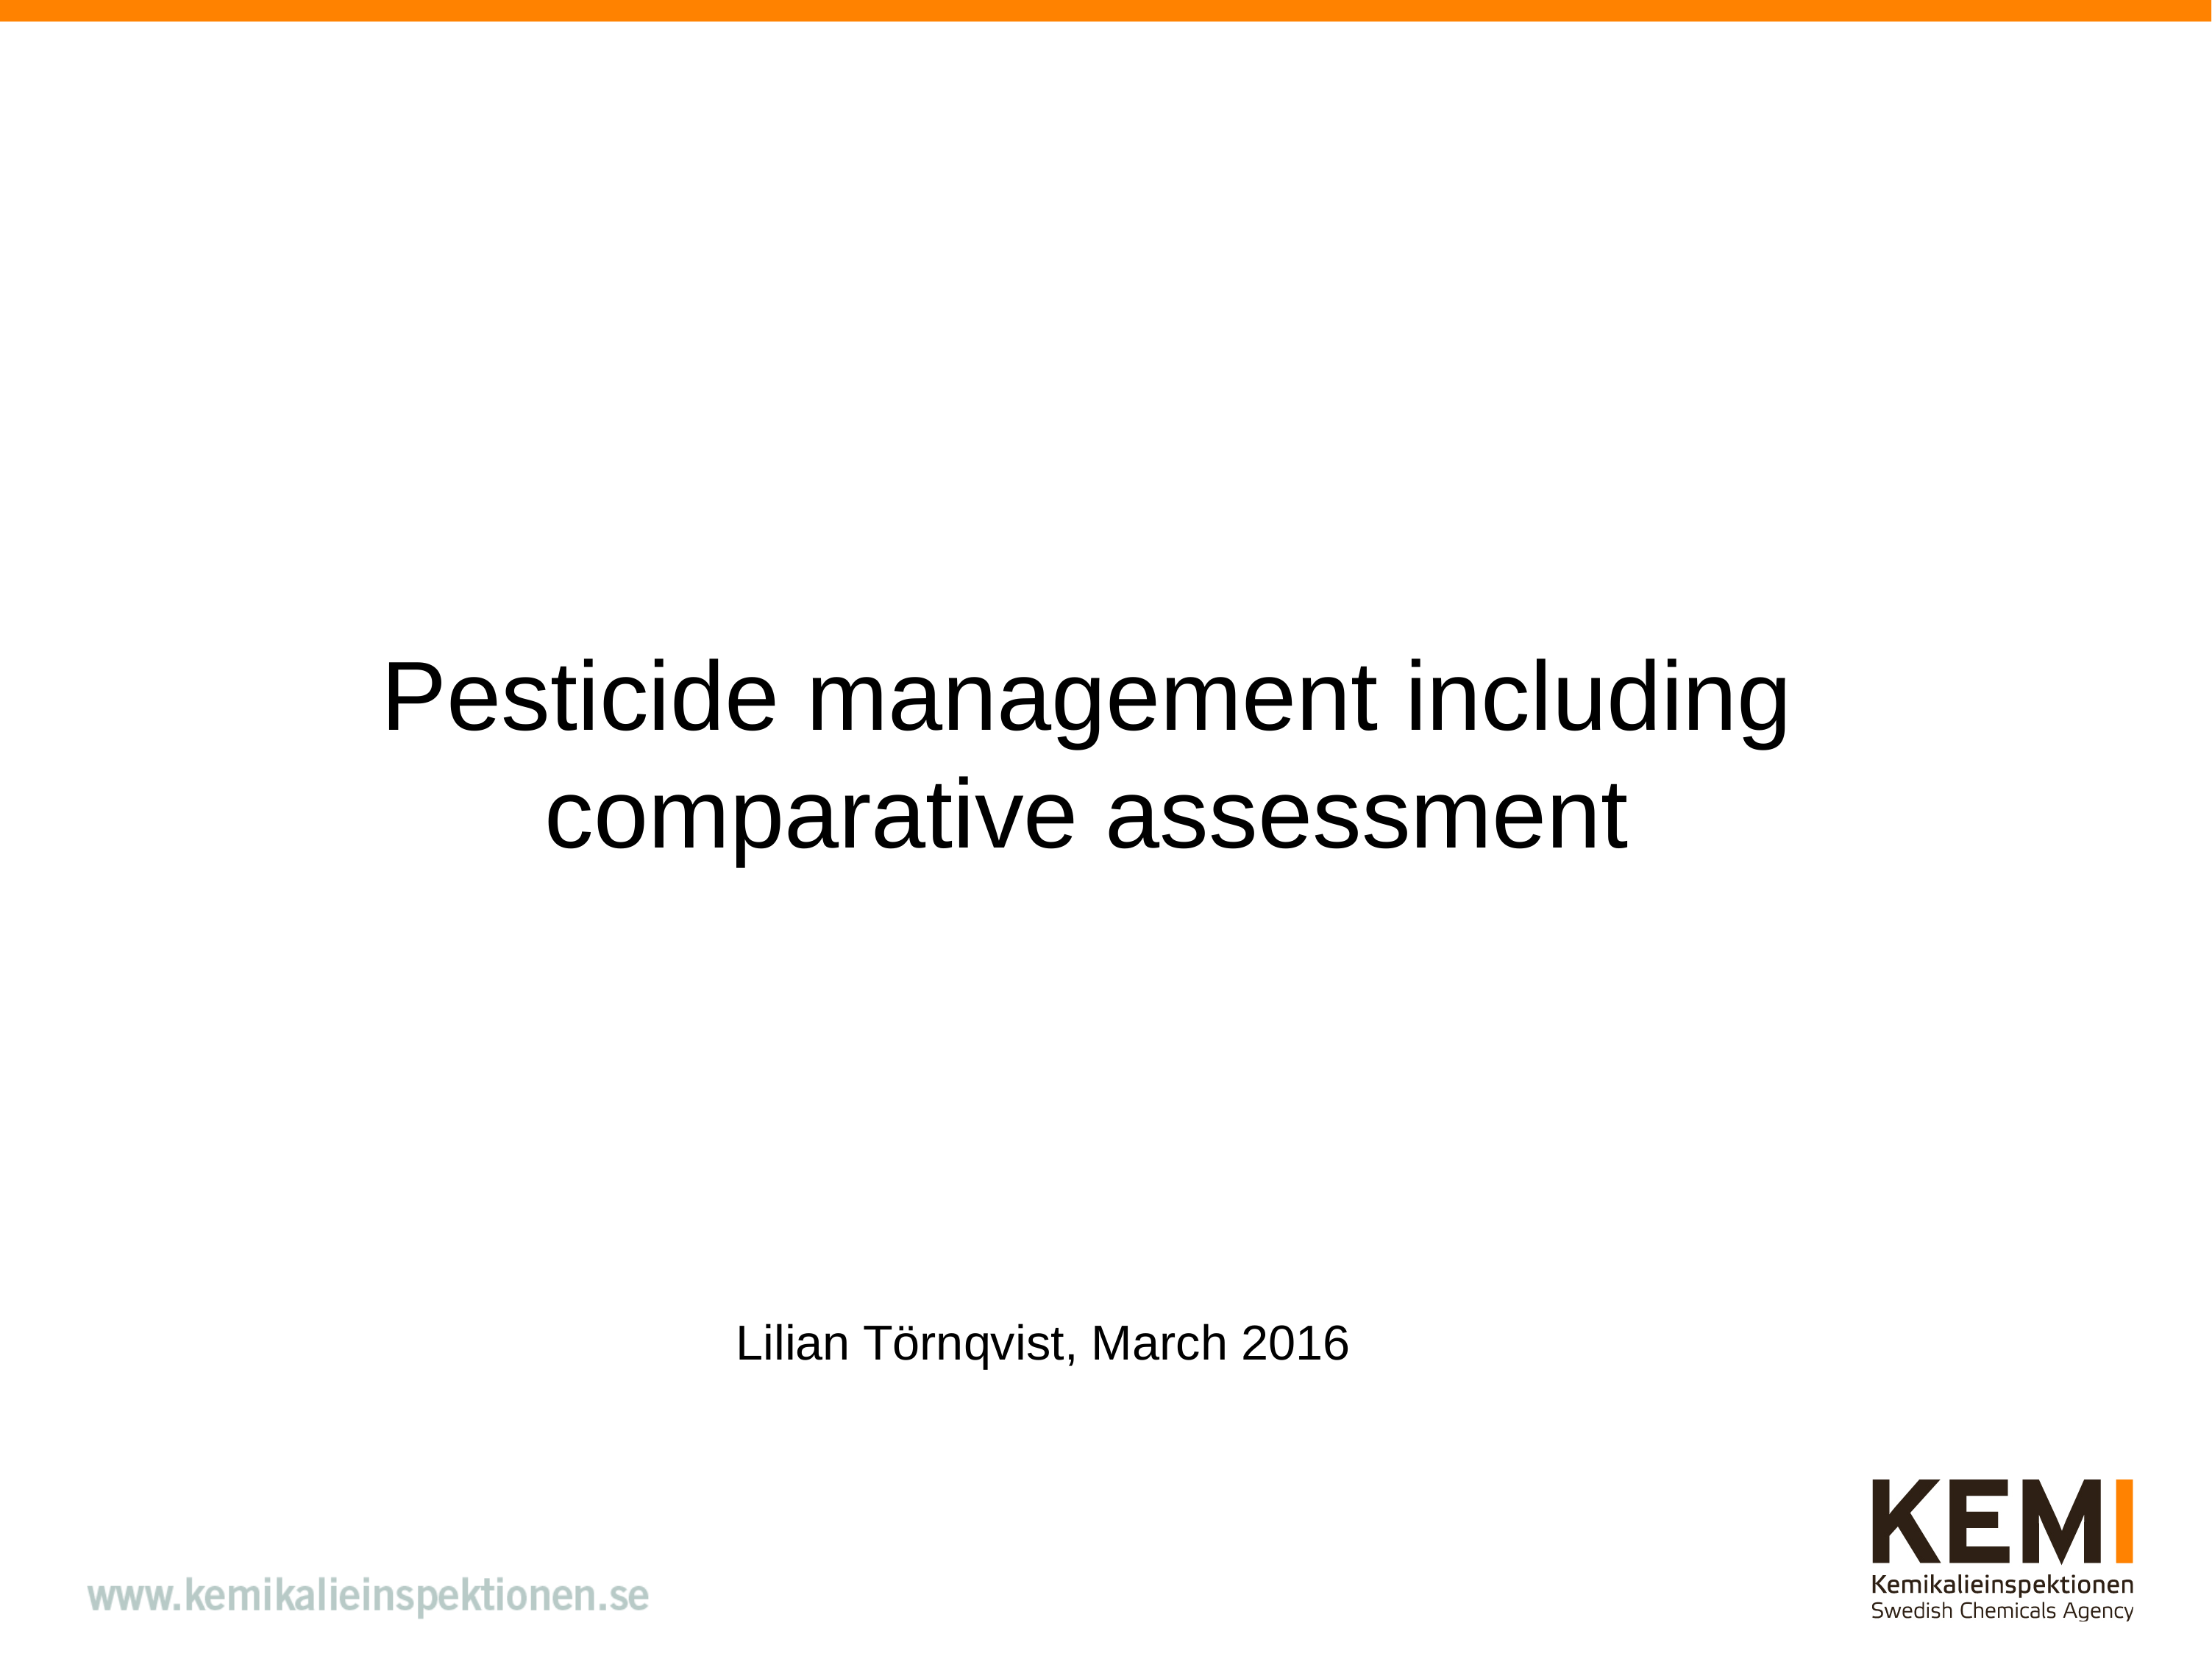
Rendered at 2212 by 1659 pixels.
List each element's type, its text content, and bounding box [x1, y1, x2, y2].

subtitle Pesticide management including comparative assessment [328, 483, 1846, 778]
picture [1872, 1479, 2133, 1621]
picture [87, 1573, 652, 1621]
text_box Lilian Törnqvist, March 2016 [600, 1299, 1486, 1381]
title [166, 553, 2046, 830]
